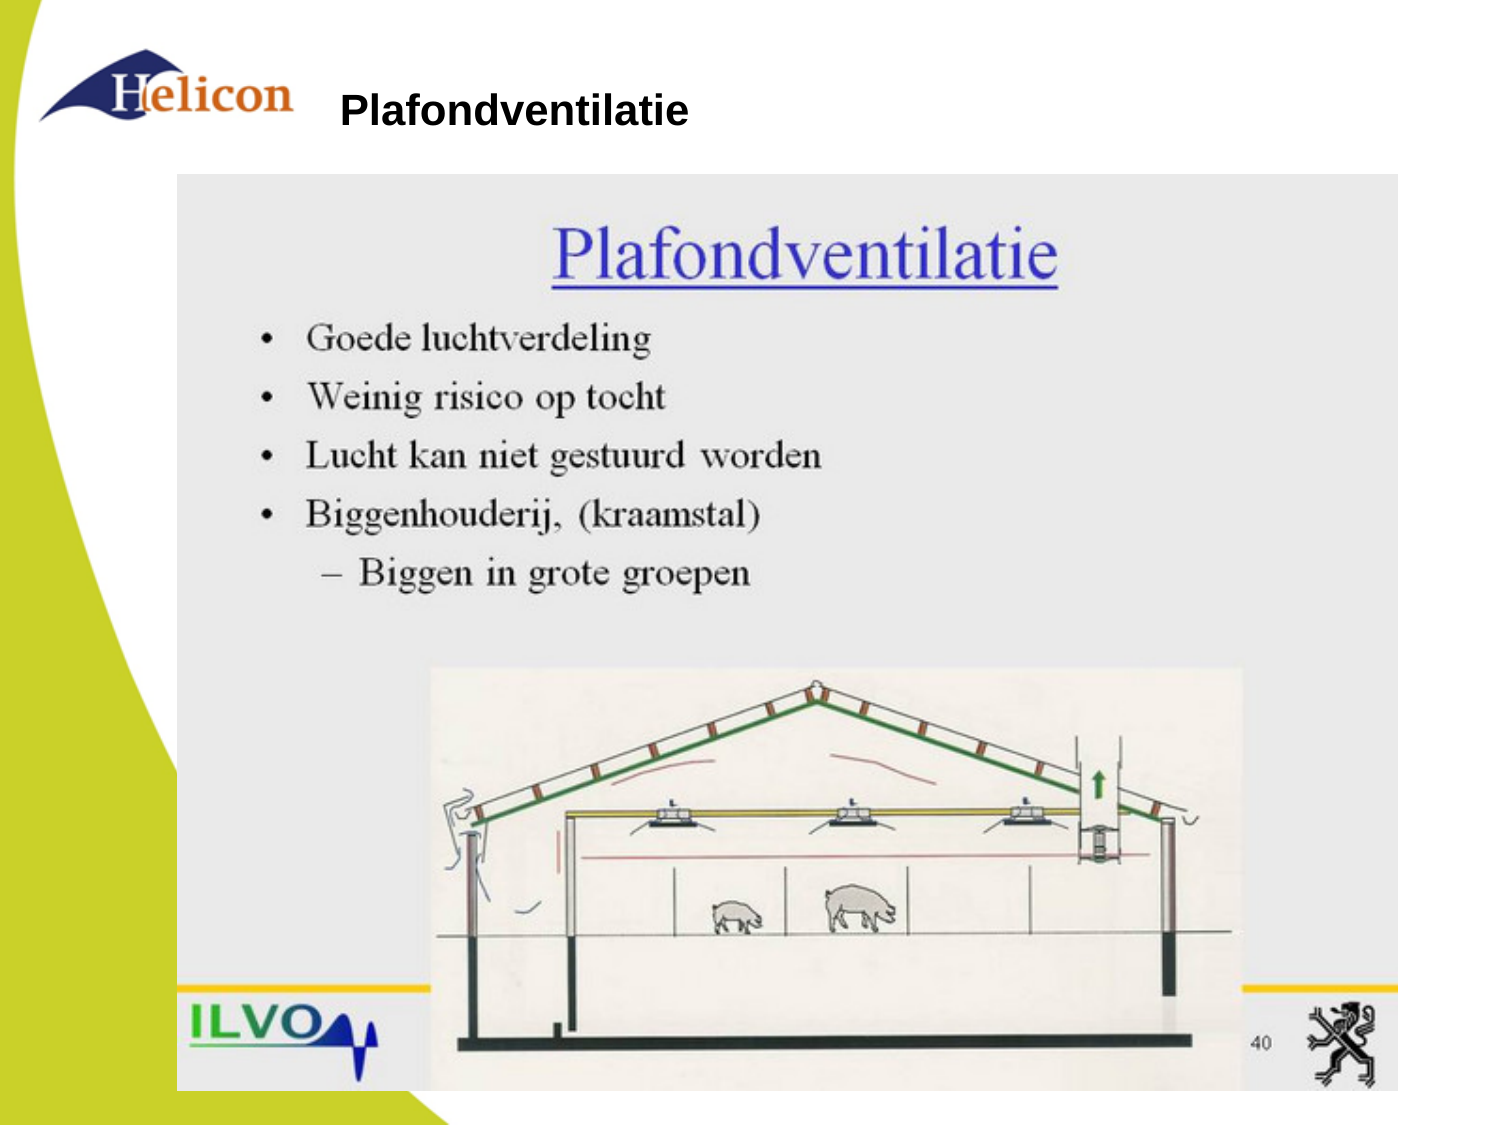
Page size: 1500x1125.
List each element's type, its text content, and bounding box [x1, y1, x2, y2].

picture [0, 0, 1500, 1125]
title Plafondventilatie [324, 54, 1415, 161]
